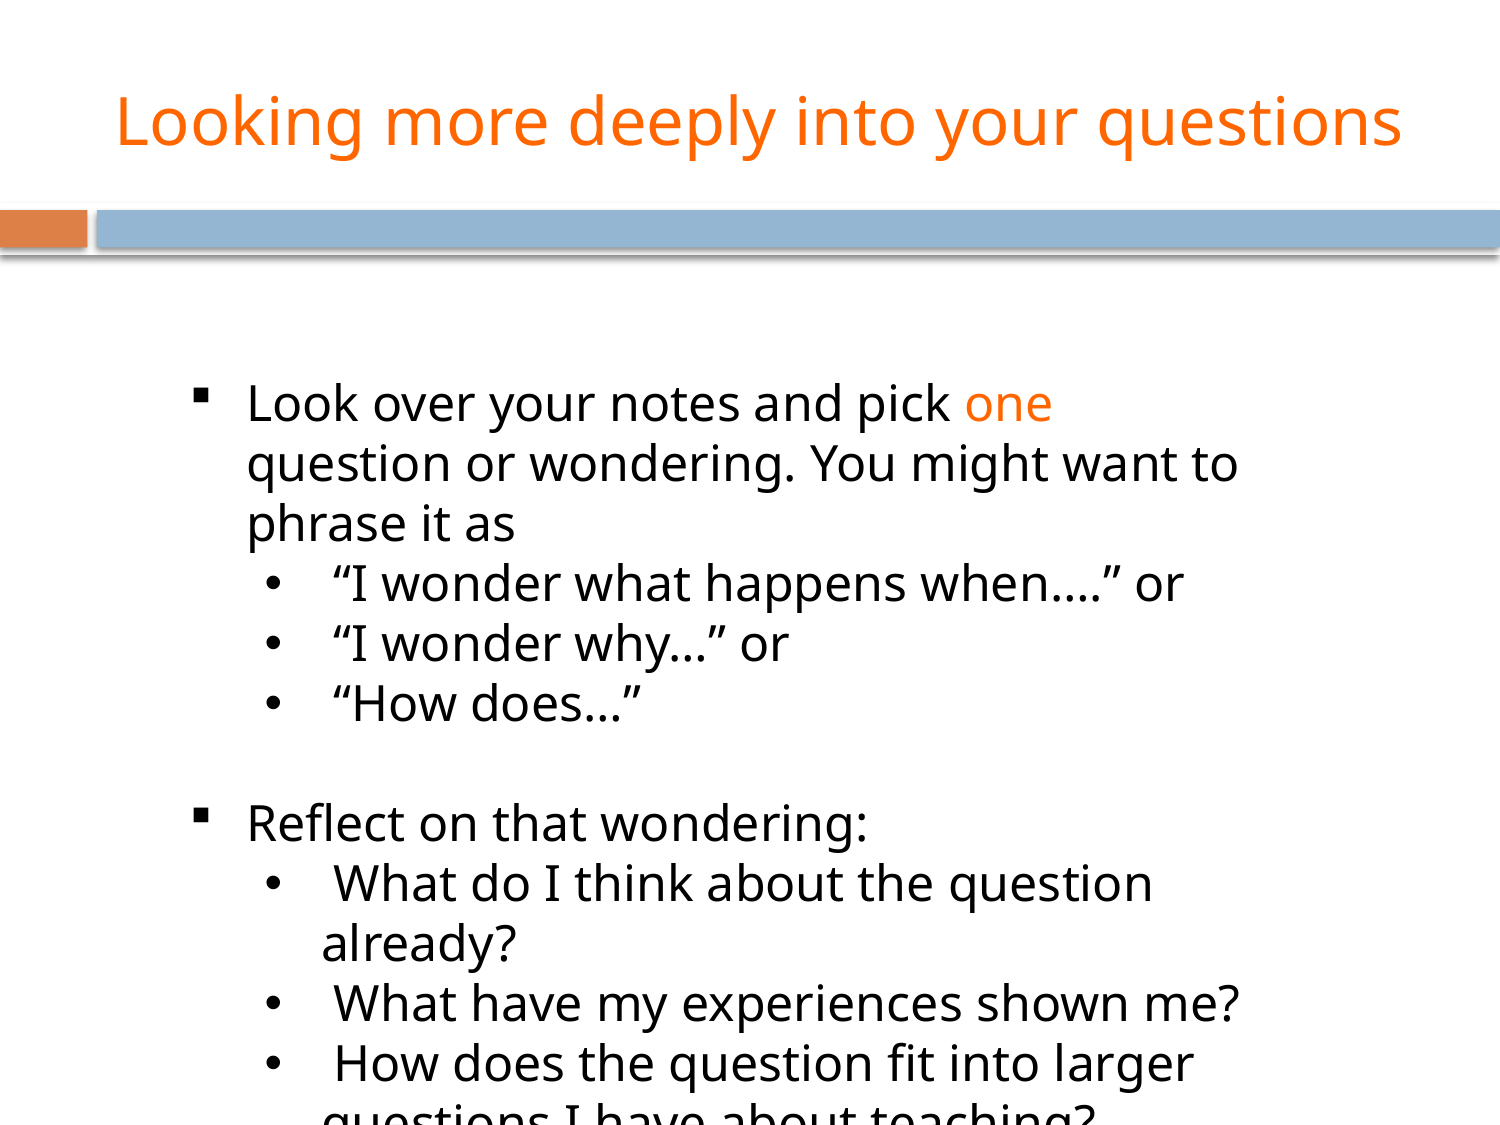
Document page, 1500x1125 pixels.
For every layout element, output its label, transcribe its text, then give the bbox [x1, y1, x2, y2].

text_box Look over your notes and pick one question or wondering. You might want to phrase it as “I wonder what happens when….” or “I wonder why…” or “How does…” Reflect on that wondering: What do I think about the question already? What have my experiences shown me? How does the question fit into larger questions I have about teaching? [174, 364, 1260, 1125]
title Looking more deeply into your questions [99, 37, 1438, 200]
